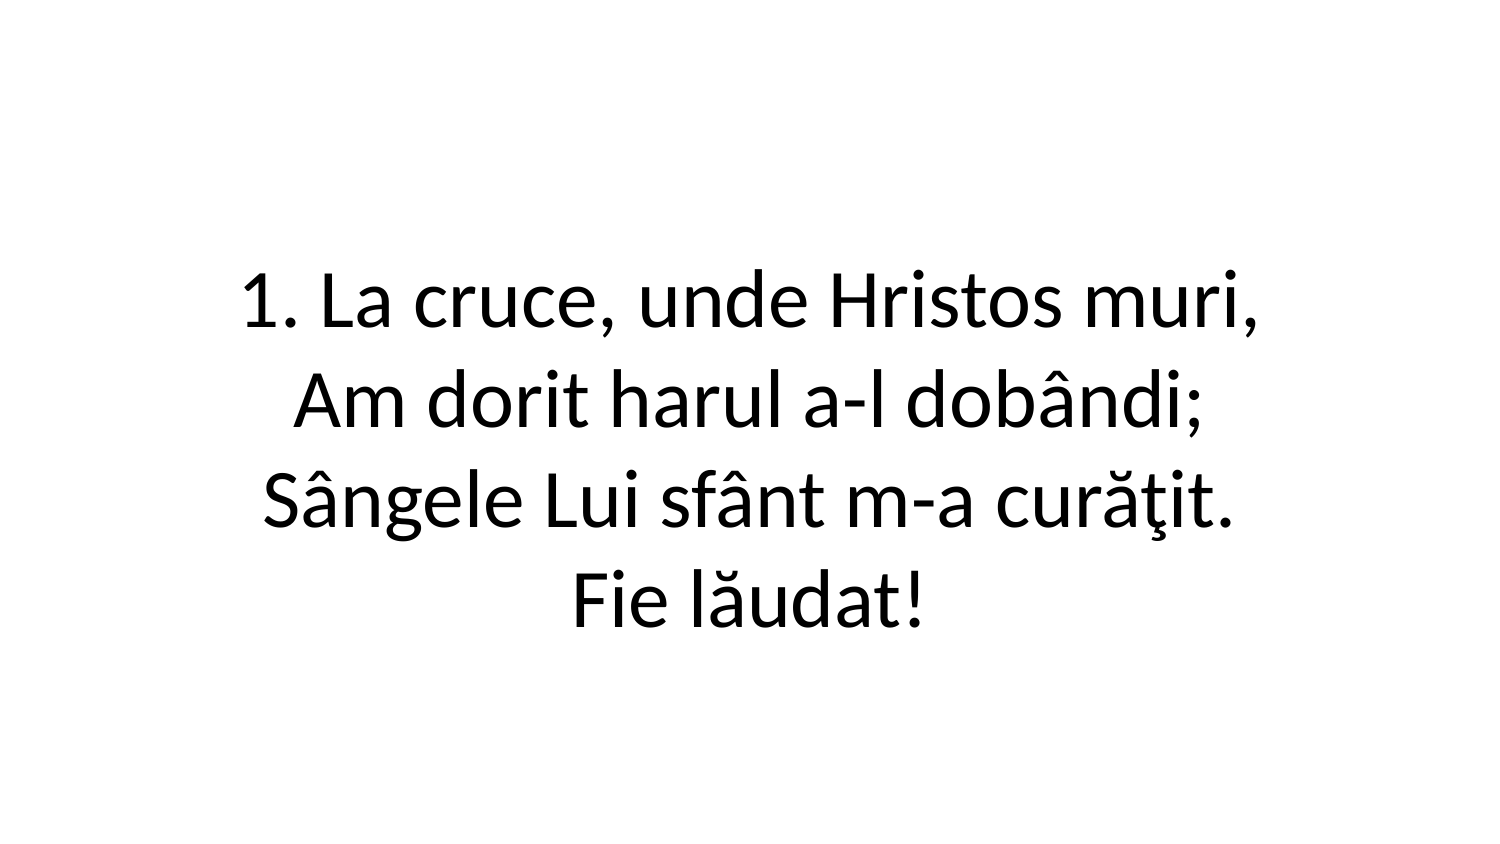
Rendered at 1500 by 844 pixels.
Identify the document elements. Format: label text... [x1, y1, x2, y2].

text_box 1. La cruce, unde Hristos muri, Am dorit harul a-l dobândi; Sângele Lui sfânt m-a curăţit. Fie lăudat! [222, 192, 1277, 652]
